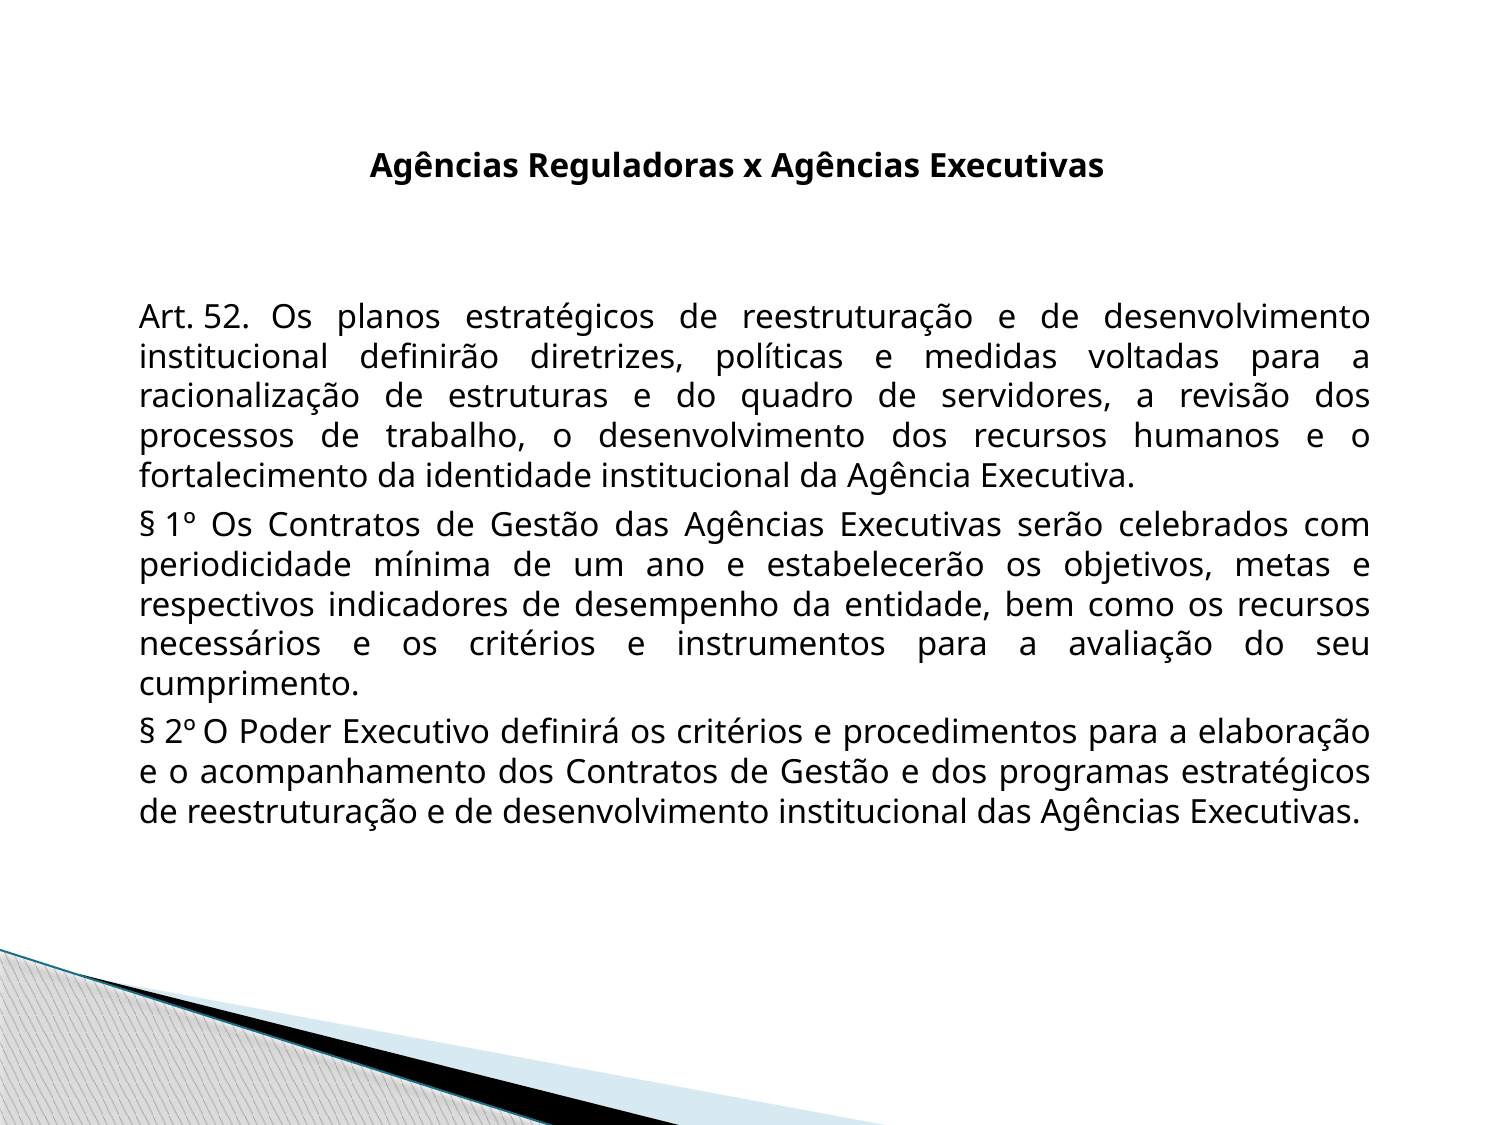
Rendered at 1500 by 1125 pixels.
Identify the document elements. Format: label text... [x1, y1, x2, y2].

subtitle Art. 52. Os planos estratégicos de reestruturação e de desenvolvimento institucional definirão diretrizes, políticas e medidas voltadas para a racionalização de estruturas e do quadro de servidores, a revisão dos processos de trabalho, o desenvolvimento dos recursos humanos e o fortalecimento da identidade institucional da Agência Executiva. § 1º Os Contratos de Gestão das Agências Executivas serão celebrados com periodicidade mínima de um ano e estabelecerão os objetivos, metas e respectivos indicadores de desempenho da entidade, bem como os recursos necessários e os critérios e instrumentos para a avaliação do seu cumprimento. § 2º O Poder Executivo definirá os critérios e procedimentos para a elaboração e o acompanhamento dos Contratos de Gestão e dos programas estratégicos de reestruturação e de desenvolvimento institucional das Agências Executivas. [123, 287, 1388, 1013]
title Agências Reguladoras x Agências Executivas [100, 66, 1376, 308]
